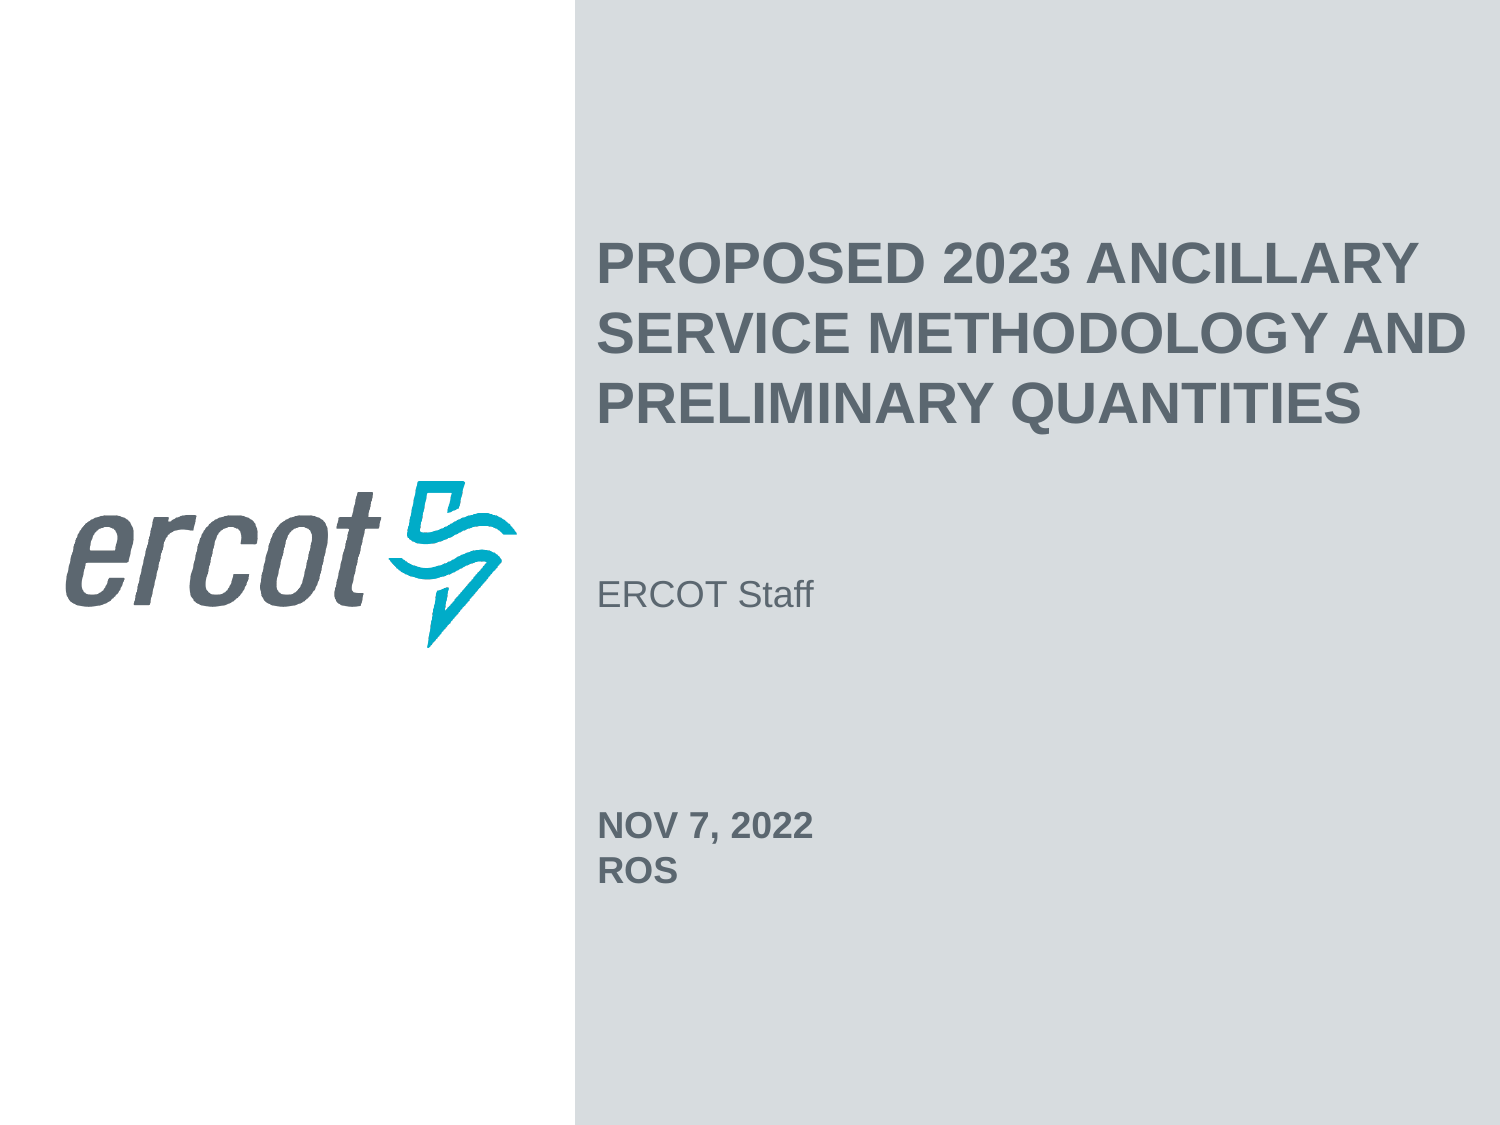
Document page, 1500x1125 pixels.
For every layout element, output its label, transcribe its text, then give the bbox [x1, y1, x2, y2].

list ERCOT Staff [581, 596, 1315, 714]
list Proposed 2023 Ancillary Service Methodology And Preliminary Quantities [581, 217, 1488, 596]
picture [56, 471, 525, 654]
list Nov 7, 2022 ROS [582, 793, 1315, 900]
